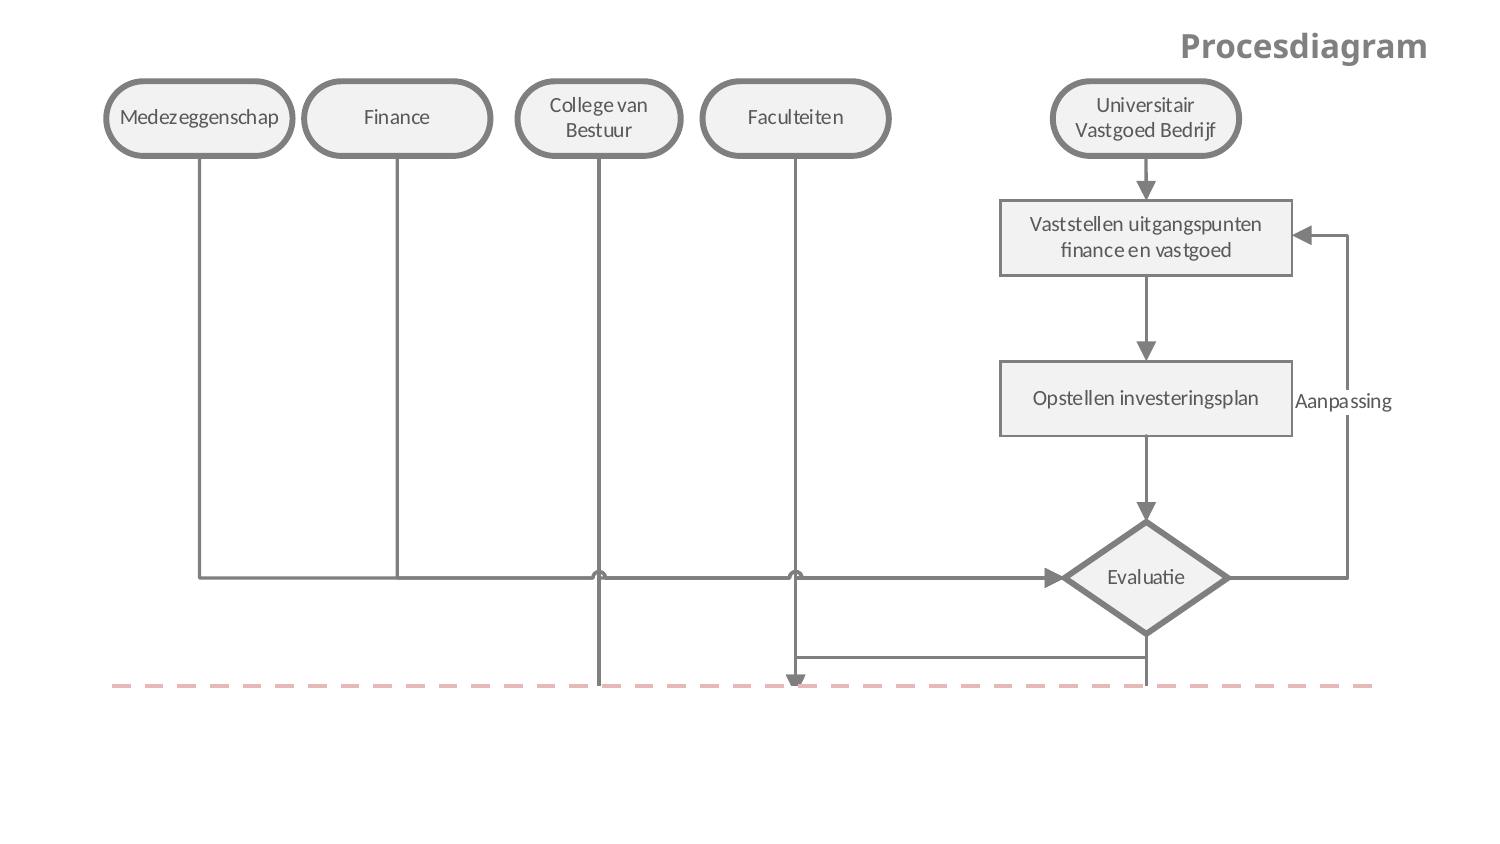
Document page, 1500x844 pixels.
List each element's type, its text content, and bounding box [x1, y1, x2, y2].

text_box Procesdiagram [84, 18, 1444, 93]
picture [100, 55, 1429, 687]
